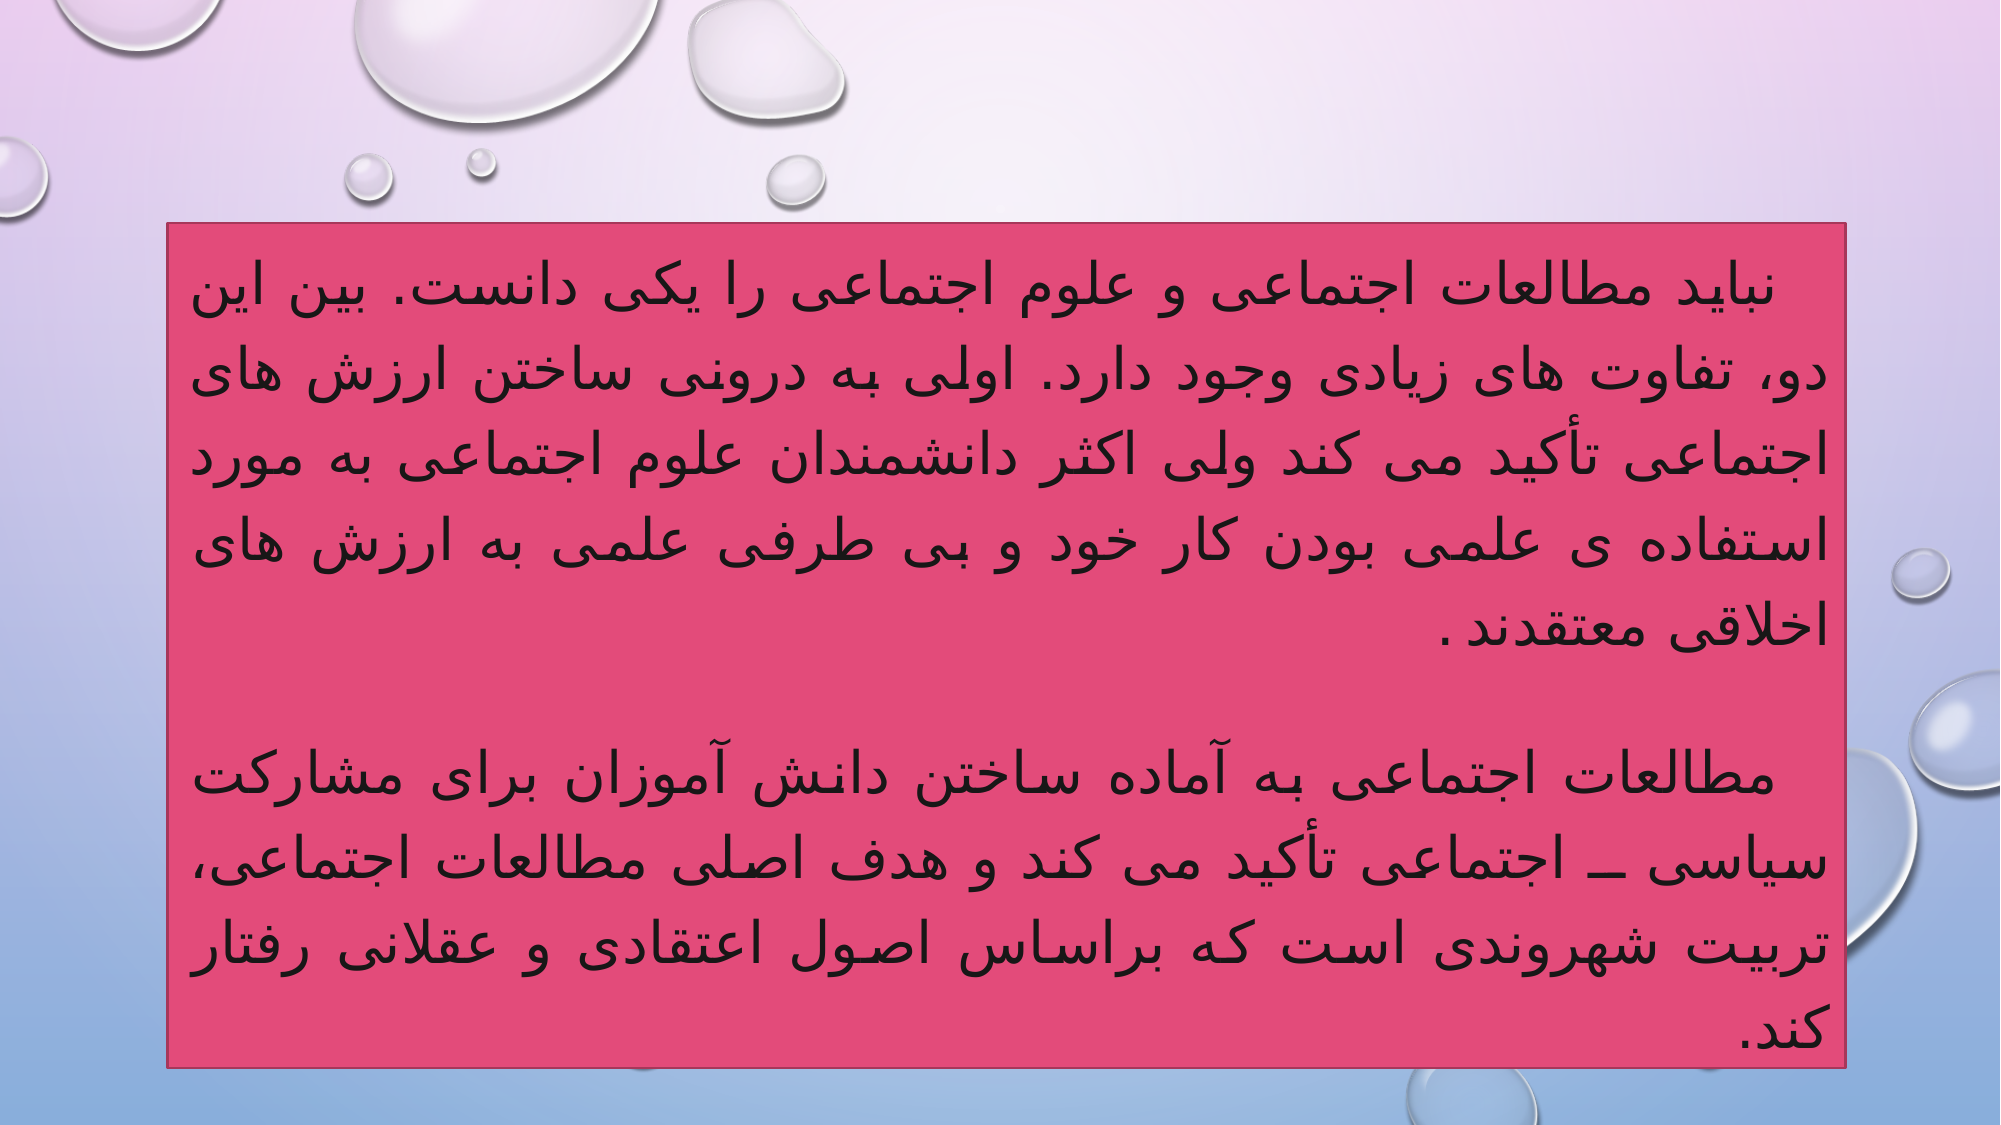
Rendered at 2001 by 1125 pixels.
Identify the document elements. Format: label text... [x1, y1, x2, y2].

text_box نبايد مطالعات اجتماعی و علوم اجتماعی را يکی دانست. بين اين دو، تفاوت های زيادی وجود دارد. اولی به درونی ساختن ارزش های اجتماعی تأکيد می کند ولی اکثر دانشمندان علوم اجتماعی به مورد استفاده ی علمی بودن کار خود و بی طرفی علمی به ارزش های اخلاقی معتقدند . مطالعات اجتماعی به آماده ساختن دانش آموزان برای مشارکت سياسی ــ اجتماعی تأکيد می کند و هدف اصلی مطالعات اجتماعی، تربيت شهروندی است که براساس اصول اعتقادی و عقلانی رفتار کند. [166, 222, 1847, 1069]
picture [0, 0, 2000, 1125]
